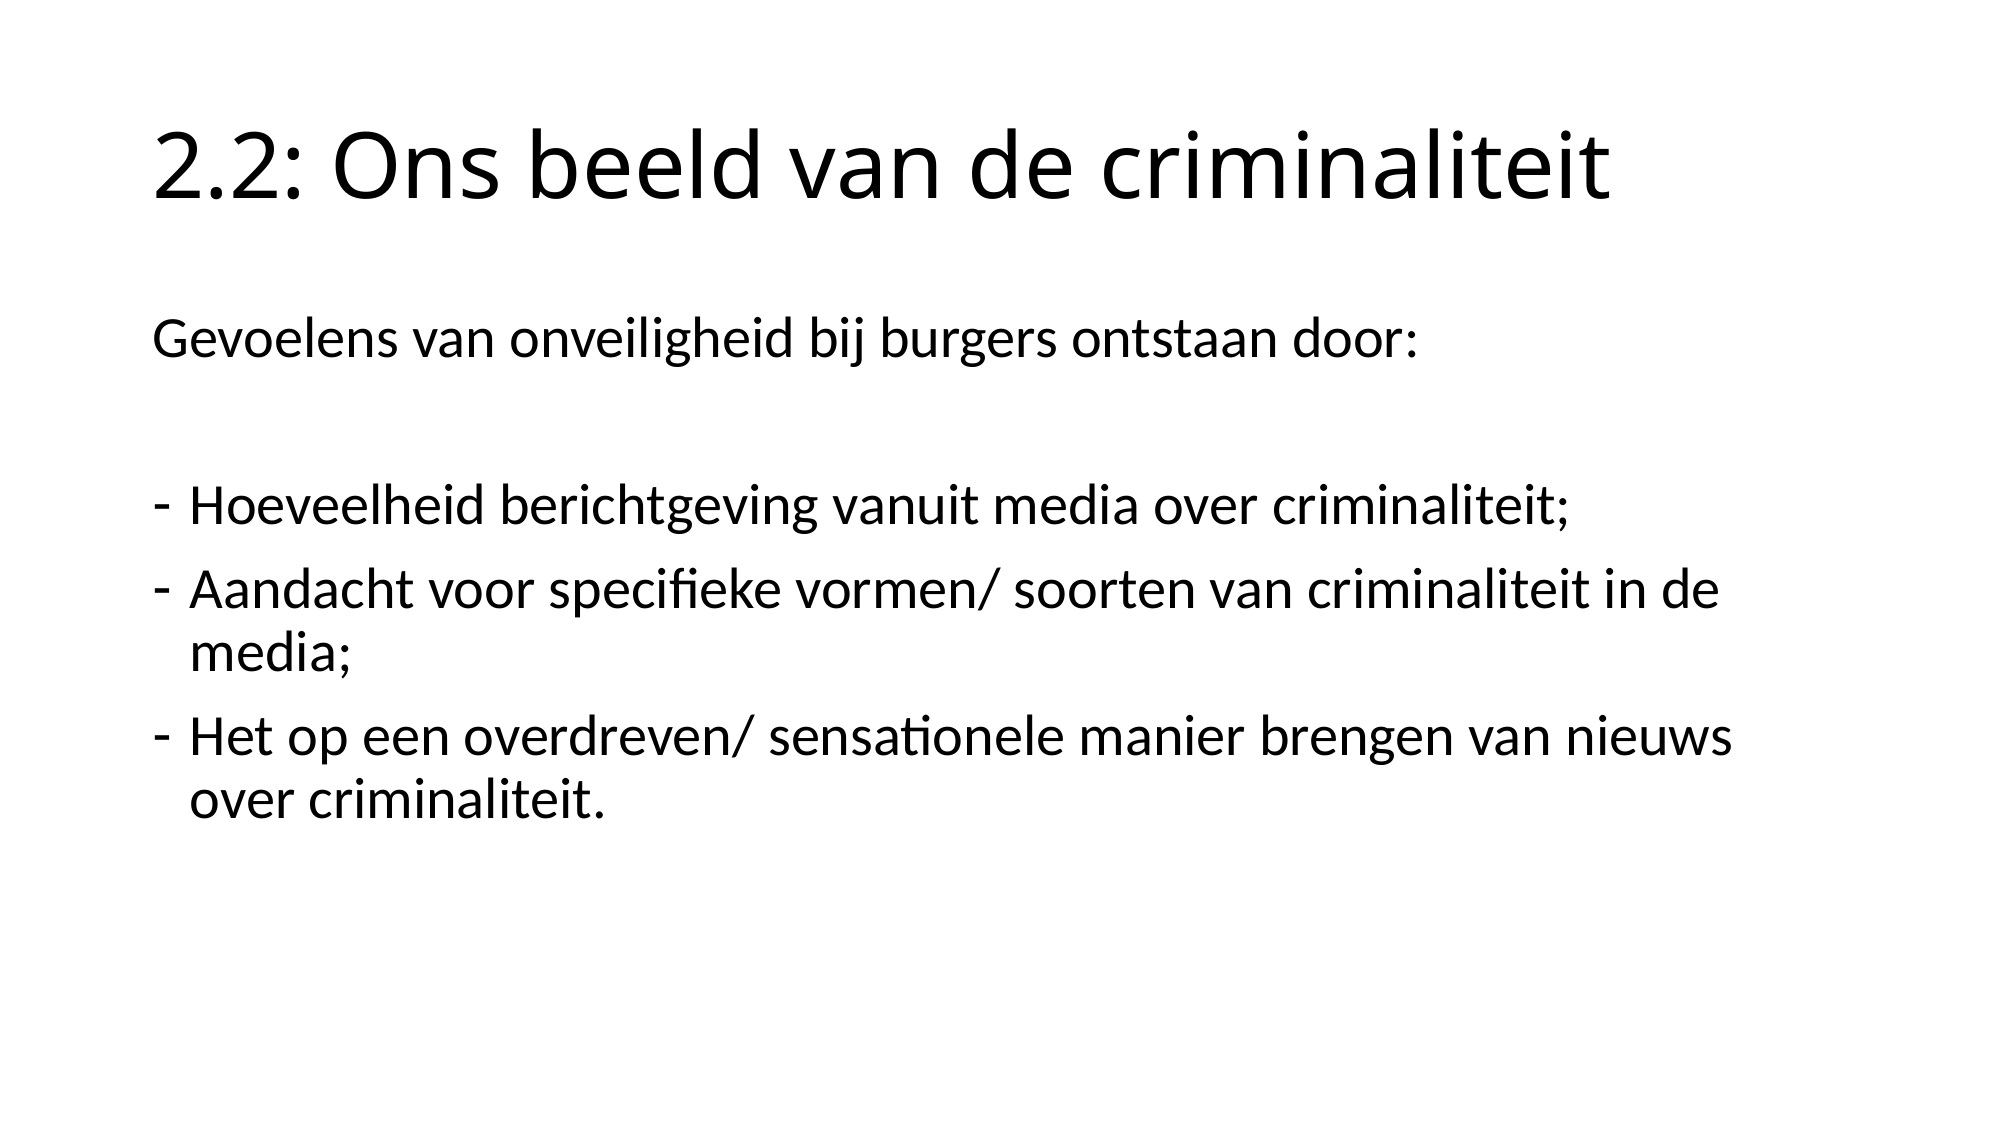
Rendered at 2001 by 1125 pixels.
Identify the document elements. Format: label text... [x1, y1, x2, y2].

list Gevoelens van onveiligheid bij burgers ontstaan door: Hoeveelheid berichtgeving vanuit media over criminaliteit; Aandacht voor specifieke vormen/ soorten van criminaliteit in de media; Het op een overdreven/ sensationele manier brengen van nieuws over criminaliteit. [137, 299, 1863, 1014]
title 2.2: Ons beeld van de criminaliteit [137, 59, 1863, 278]
